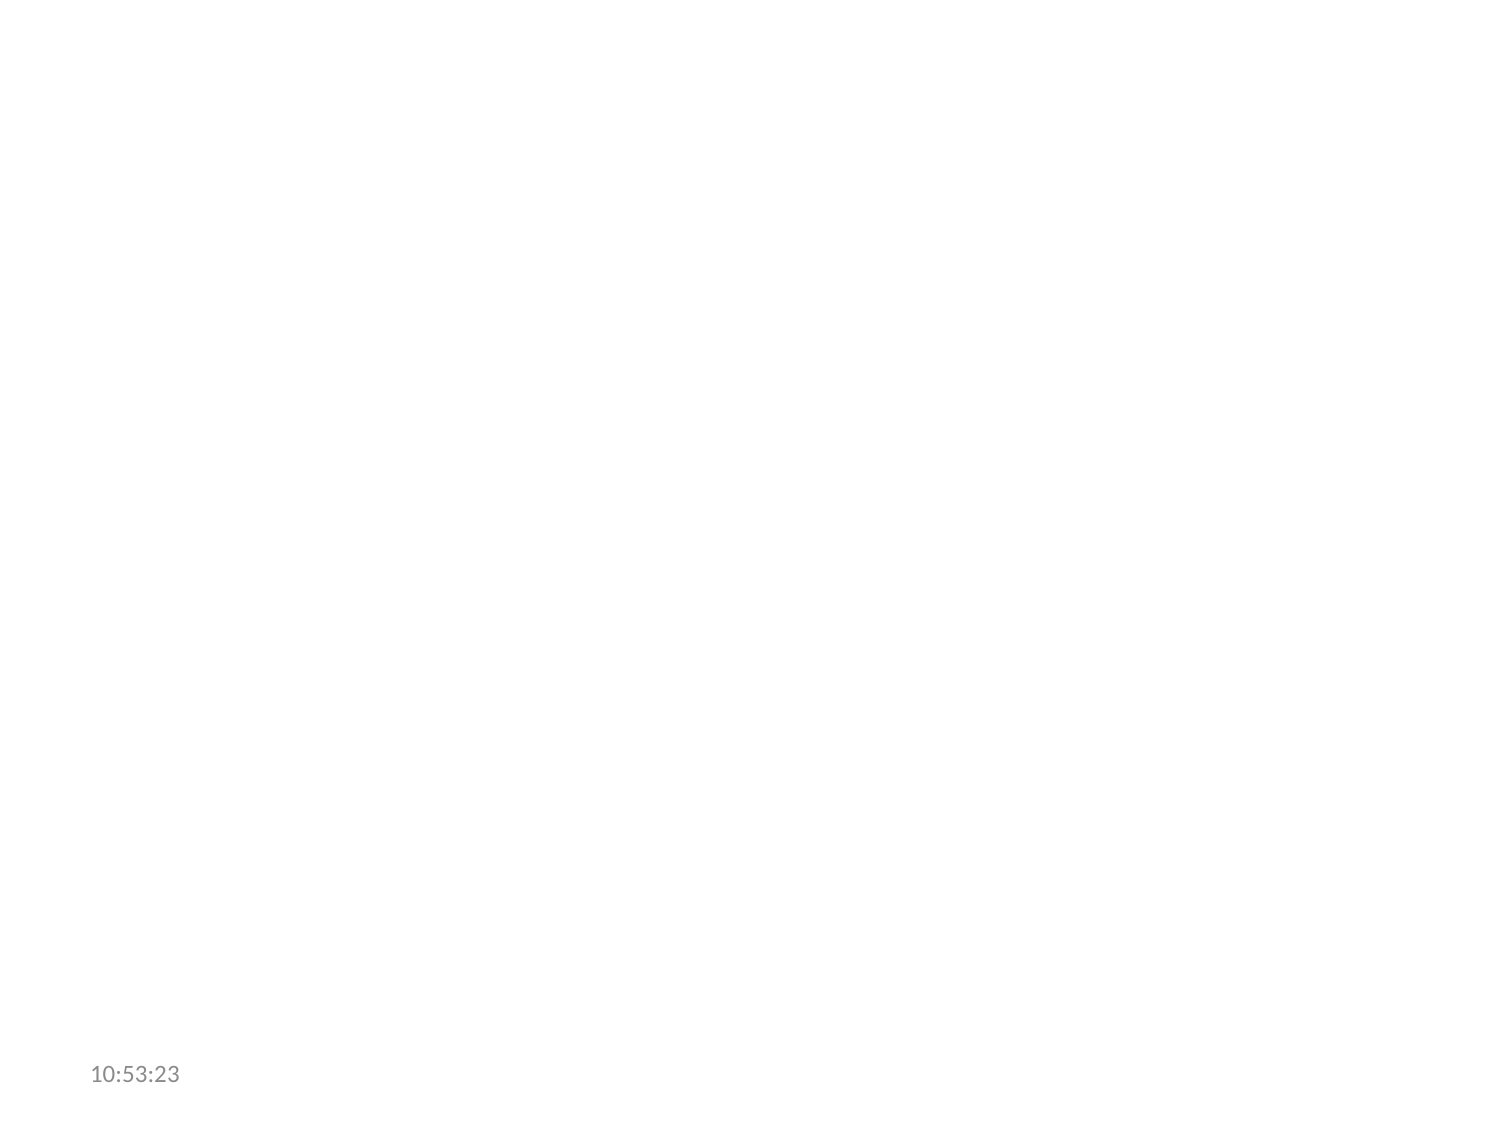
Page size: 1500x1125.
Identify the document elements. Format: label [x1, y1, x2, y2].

slide_number [75, 1042, 425, 1103]
